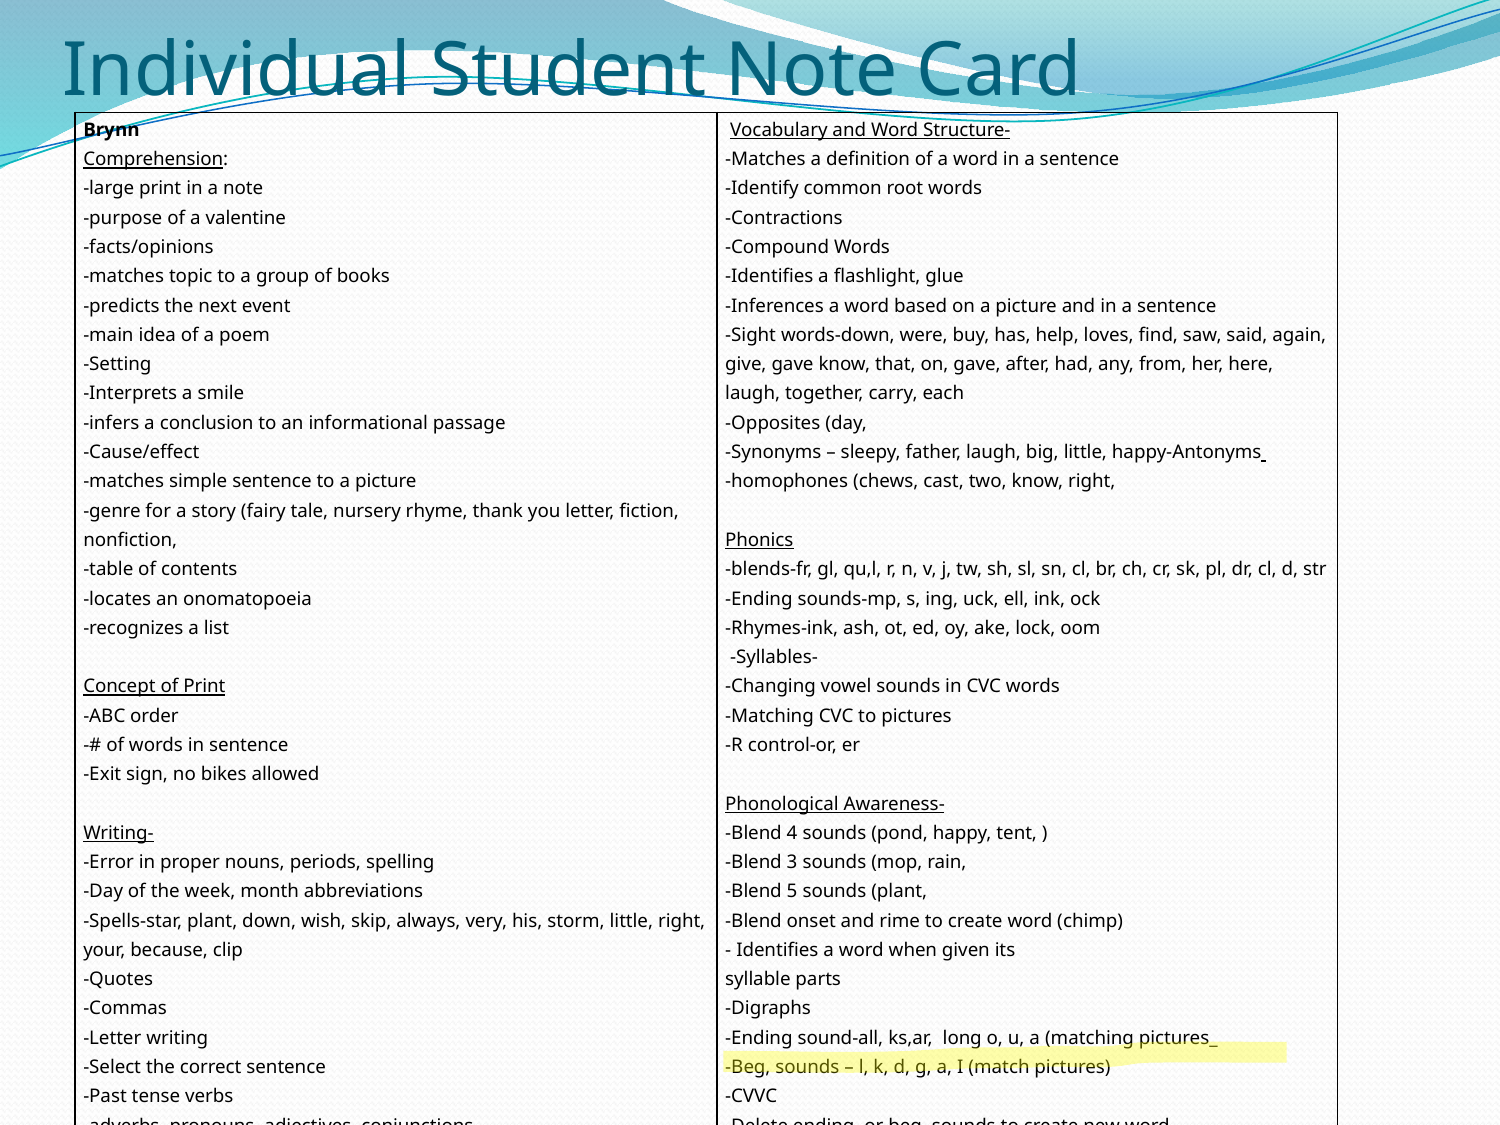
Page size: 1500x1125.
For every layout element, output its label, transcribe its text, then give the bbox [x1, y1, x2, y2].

title Individual Student Note Card [62, 0, 1250, 110]
table_header Vocabulary and Word Structure- -Matches a definition of a word in a sentence -Identify common root words -Contractions -Compound Words -Identifies a flashlight, glue -Inferences a word based on a picture and in a sentence -Sight words-down, were, buy, has, help, loves, find, saw, said, again, give, gave know, that, on, gave, after, had, any, from, her, here, laugh, together, carry, each -Opposites (day, -Synonyms – sleepy, father, laugh, big, little, happy-Antonyms -homophones (chews, cast, two, know, right, Phonics -blends-fr, gl, qu,l, r, n, v, j, tw, sh, sl, sn, cl, br, ch, cr, sk, pl, dr, cl, d, str -Ending sounds-mp, s, ing, uck, ell, ink, ock -Rhymes-ink, ash, ot, ed, oy, ake, lock, oom -Syllables- -Changing vowel sounds in CVC words -Matching CVC to pictures -R control-or, er Phonological Awareness- -Blend 4 sounds (pond, happy, tent, ) -Blend 3 sounds (mop, rain, -Blend 5 sounds (plant, -Blend onset and rime to create word (chimp) - Identifies a word when given its syllable parts -Digraphs -Ending sound-all, ks,ar, long o, u, a (matching pictures_ -Beg, sounds – l, k, d, g, a, I (match pictures) -CVVC -Delete ending or beg. sounds to create new word -Rhyming (and, ell, ing, ar, at, ail, ake, est, amp, ed, ig, ab, ot, ug [718, 113, 1337, 1125]
table_header Brynn Comprehension: -large print in a note -purpose of a valentine -facts/opinions -matches topic to a group of books -predicts the next event -main idea of a poem -Setting -Interprets a smile -infers a conclusion to an informational passage -Cause/effect -matches simple sentence to a picture -genre for a story (fairy tale, nursery rhyme, thank you letter, fiction, nonfiction, -table of contents -locates an onomatopoeia -recognizes a list Concept of Print -ABC order -# of words in sentence -Exit sign, no bikes allowed Writing- -Error in proper nouns, periods, spelling -Day of the week, month abbreviations -Spells-star, plant, down, wish, skip, always, very, his, storm, little, right, your, because, clip -Quotes -Commas -Letter writing -Select the correct sentence -Past tense verbs -adverbs, pronouns, adjectives, conjunctions -Select action words -exclamatory sentences, interrogative sentences -Editing symbols for misspelled words [76, 113, 716, 1125]
text_box [733, 1051, 1277, 1063]
